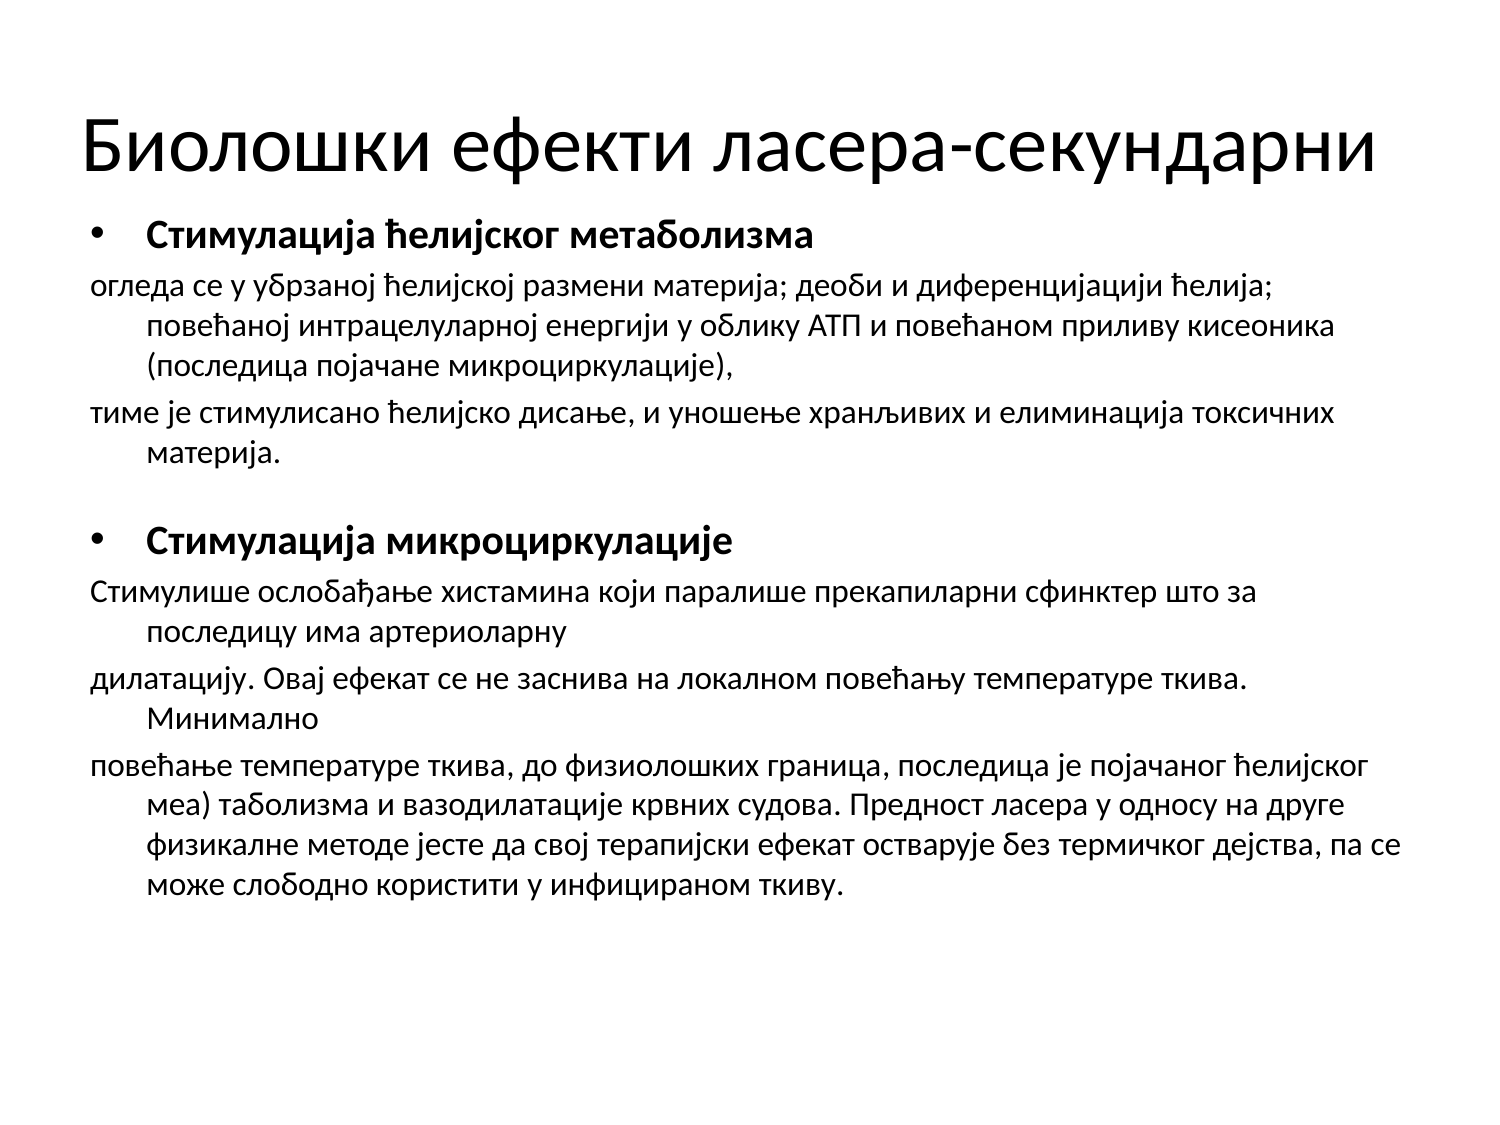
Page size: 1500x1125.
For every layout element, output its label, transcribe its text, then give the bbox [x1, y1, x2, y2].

list Стимулација ћелијског метаболизма огледа се у убрзаној ћелијској размени материја; деоби и диференцијацији ћелија; повећаној интрацелуларној енергији у облику АТП и повећаном приливу кисеоника (последица појачане микроциркулације), тиме је стимулисано ћелијско дисање, и уношење хранљивих и елиминација токсичних материја. Стимулација микроциркулације Стимулише ослобађање хистамина који паралише прекапиларни сфинктер што за последицу има артериоларну дилатацију. Овај ефекат се не заснива на локалном повећању температуре ткива. Минимално повећање температуре ткива, до физиолошких граница, последица је појачаног ћелијског меа) таболизма и вазодилатације крвних судова. Предност ласера у односу на друге физикалне методе јесте да свој терапијски ефекат остварује без термичког дејства, па се може слободно користити у инфицираном ткиву. [75, 199, 1425, 1005]
title Биолошки ефекти ласера-секундарни [35, 45, 1425, 233]
